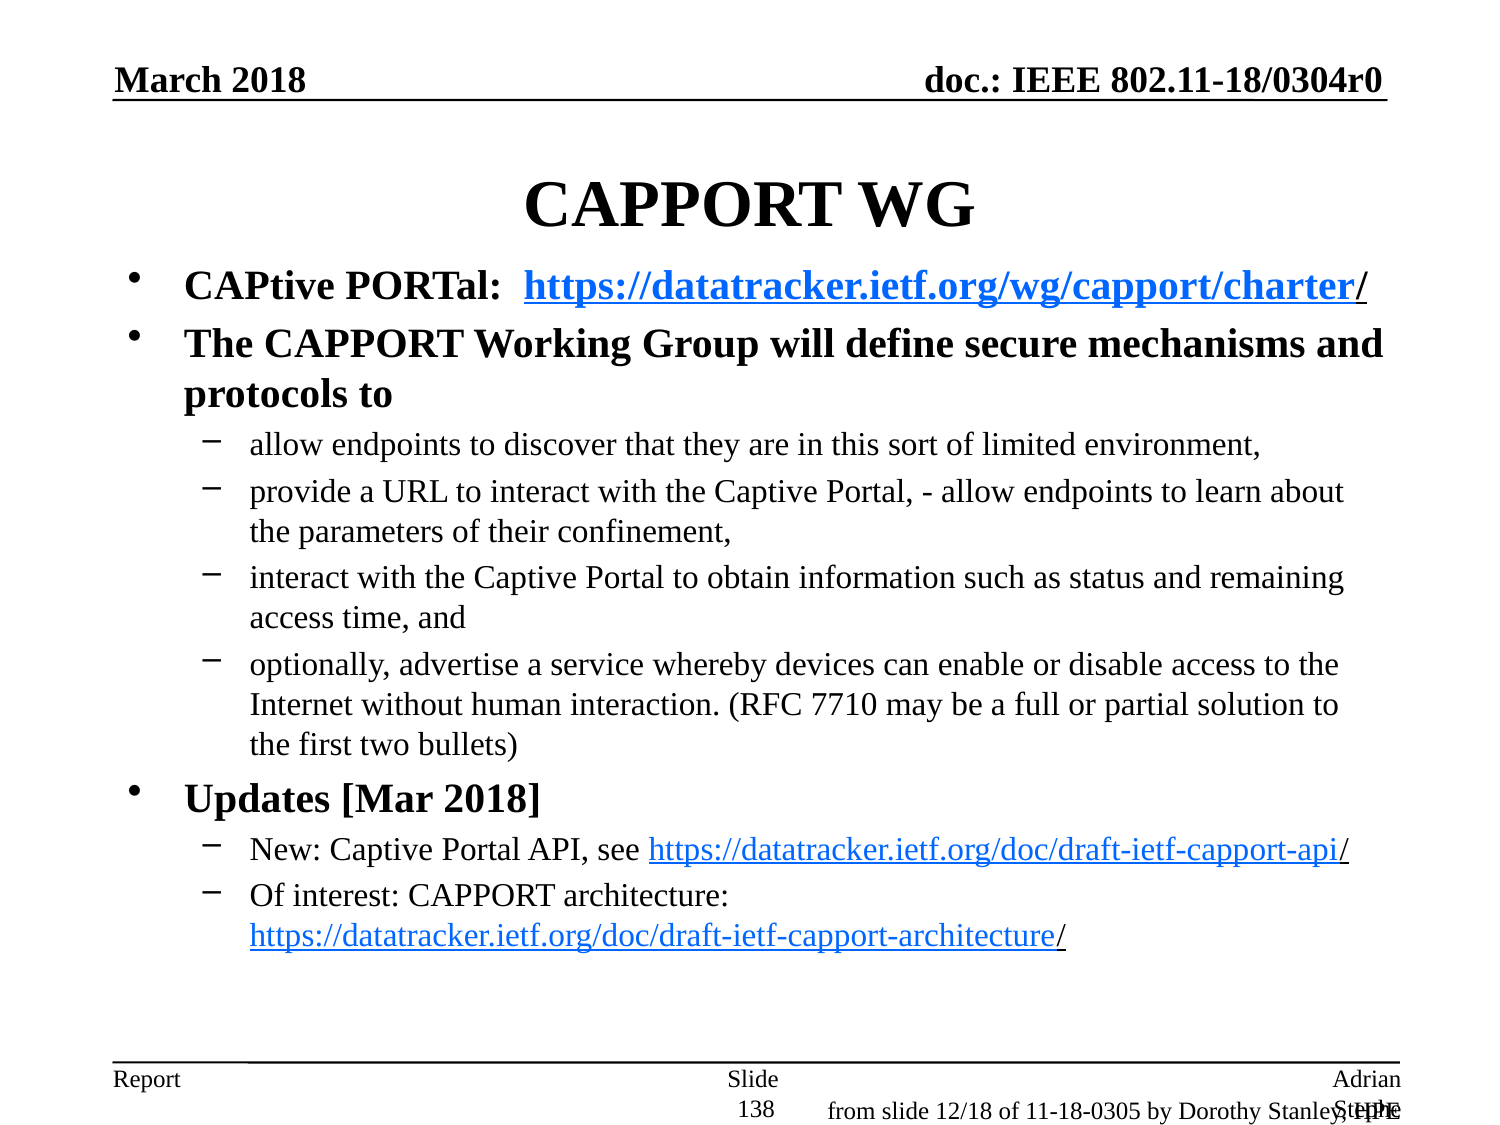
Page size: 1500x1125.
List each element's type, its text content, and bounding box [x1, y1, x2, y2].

text_box from slide 12/18 of 11-18-0305 by Dorothy Stanley, HPE [343, 1087, 1417, 1125]
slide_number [114, 54, 374, 101]
slide_number Slide 138 [711, 1061, 801, 1093]
list CAPtive PORTal: https://datatracker.ietf.org/wg/capport/charter/ The CAPPORT Working Group will define secure mechanisms and protocols to allow endpoints to discover that they are in this sort of limited environment, provide a URL to interact with the Captive Portal, - allow endpoints to learn about the parameters of their confinement, interact with the Captive Portal to obtain information such as status and remaining access time, and optionally, advertise a service whereby devices can enable or disable access to the Internet without human interaction. (RFC 7710 may be a full or partial solution to the first two bullets) Updates [Mar 2018] New: Captive Portal API, see https://datatracker.ietf.org/doc/draft-ietf-capport-api/ Of interest: CAPPORT architecture: https://datatracker.ietf.org/doc/draft-ietf-capport-architecture/ [112, 249, 1400, 1075]
title CAPPORT WG [112, 112, 1388, 249]
footer Adrian Stephens, Intel Corporation [1324, 1061, 1402, 1087]
